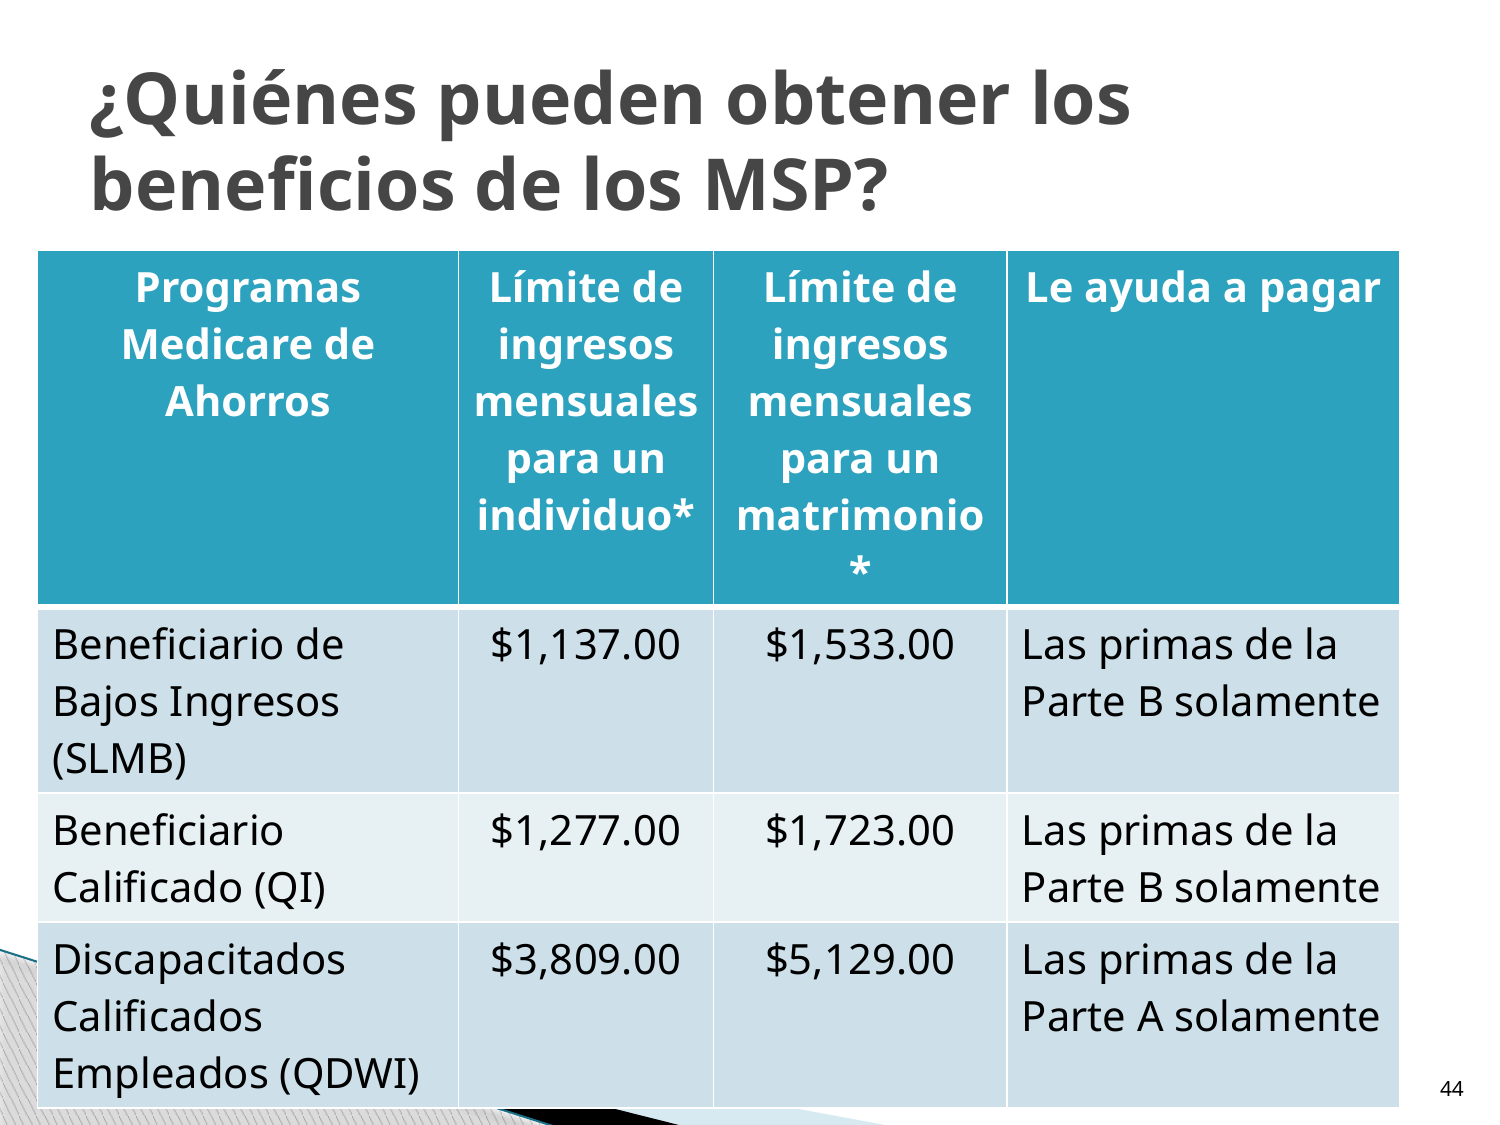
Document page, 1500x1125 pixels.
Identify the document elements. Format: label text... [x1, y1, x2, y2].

table_cell $1,723.00 [714, 794, 1006, 921]
table_cell Las primas de la Parte B solamente [1008, 794, 1399, 921]
table_cell Beneficiario Calificado (QI) [38, 794, 458, 921]
table_cell Las primas de la Parte B solamente [1008, 610, 1399, 792]
title ¿Quiénes pueden obtener los beneficios de los MSP? [75, 45, 1425, 233]
table_cell Beneficiario de Bajos Ingresos (SLMB) [38, 610, 458, 792]
table_header Le ayuda a pagar [1008, 251, 1399, 604]
table_cell $1,277.00 [459, 794, 713, 921]
table_header Límite de ingresos mensuales para un individuo* [459, 251, 713, 604]
table_header Programas Medicare de Ahorros [38, 251, 458, 604]
table_cell Discapacitados Calificados Empleados (QDWI) [38, 923, 458, 1107]
table_cell $1,137.00 [459, 610, 713, 792]
table_header Límite de ingresos mensuales para un matrimonio* [714, 251, 1006, 604]
slide_number 44 [1418, 1051, 1479, 1112]
table_cell $1,533.00 [714, 610, 1006, 792]
table_cell $3,809.00 [459, 923, 713, 1107]
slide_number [1105, 1051, 1418, 1112]
table_cell Las primas de la Parte A solamente [1008, 923, 1399, 1107]
table_cell $5,129.00 [714, 923, 1006, 1107]
